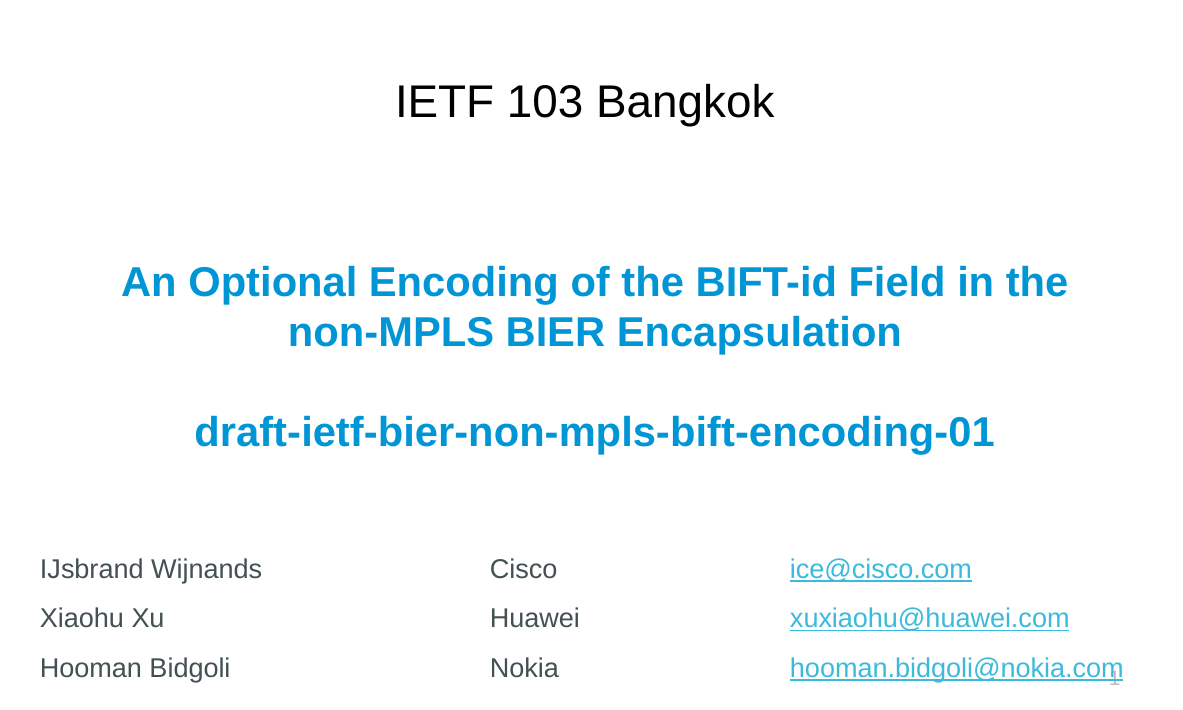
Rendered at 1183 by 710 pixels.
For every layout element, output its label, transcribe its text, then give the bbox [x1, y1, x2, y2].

text_box An Optional Encoding of the BIFT-id Field in the non-MPLS BIER Encapsulation draft-ietf-bier-non-mpls-bift-encoding-01 [72, 247, 1118, 463]
list IJsbrand Wijnands Cisco ice@cisco.com Xiaohu Xu Huawei xuxiaohu@huawei.com Hooman Bidgoli Nokia hooman.bidgoli@nokia.com [31, 549, 1140, 700]
title IETF 103 Bangkok [29, 44, 1140, 132]
